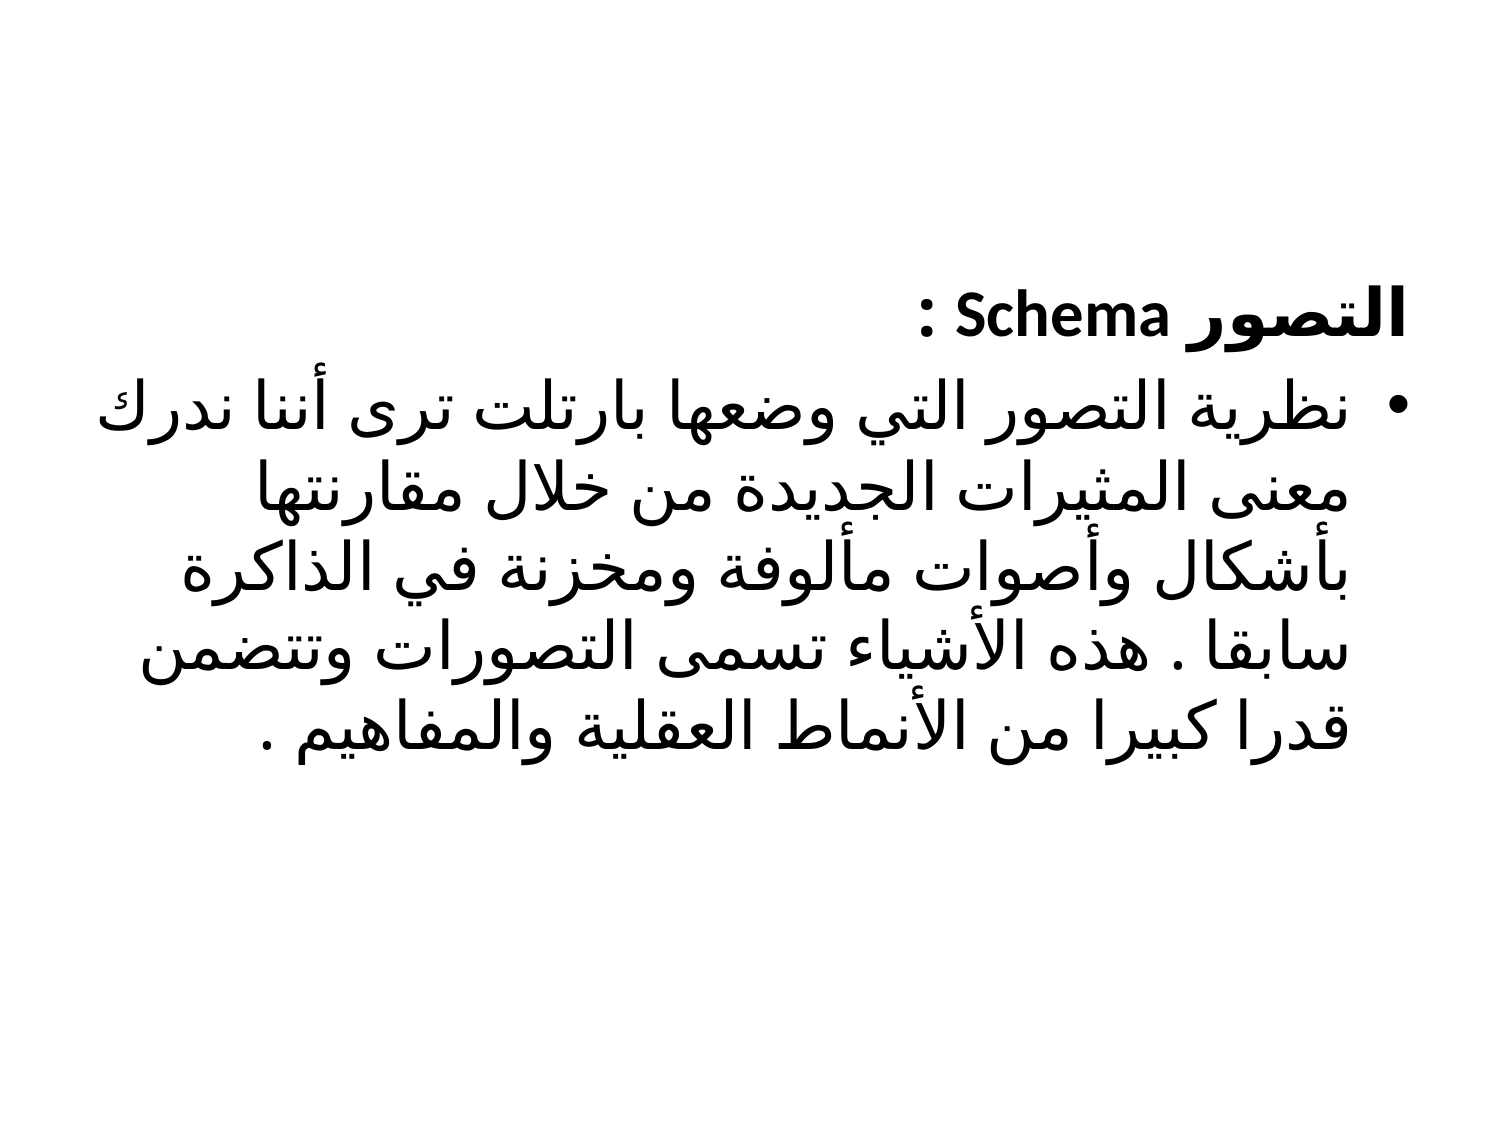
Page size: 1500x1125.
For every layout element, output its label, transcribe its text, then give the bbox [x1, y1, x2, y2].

list التصور Schema : نظرية التصور التي وضعها بارتلت ترى أننا ندرك معنى المثيرات الجديدة من خلال مقارنتها بأشكال وأصوات مألوفة ومخزنة في الذاكرة سابقا . هذه الأشياء تسمى التصورات وتتضمن قدرا كبيرا من الأنماط العقلية والمفاهيم . [75, 262, 1425, 1005]
